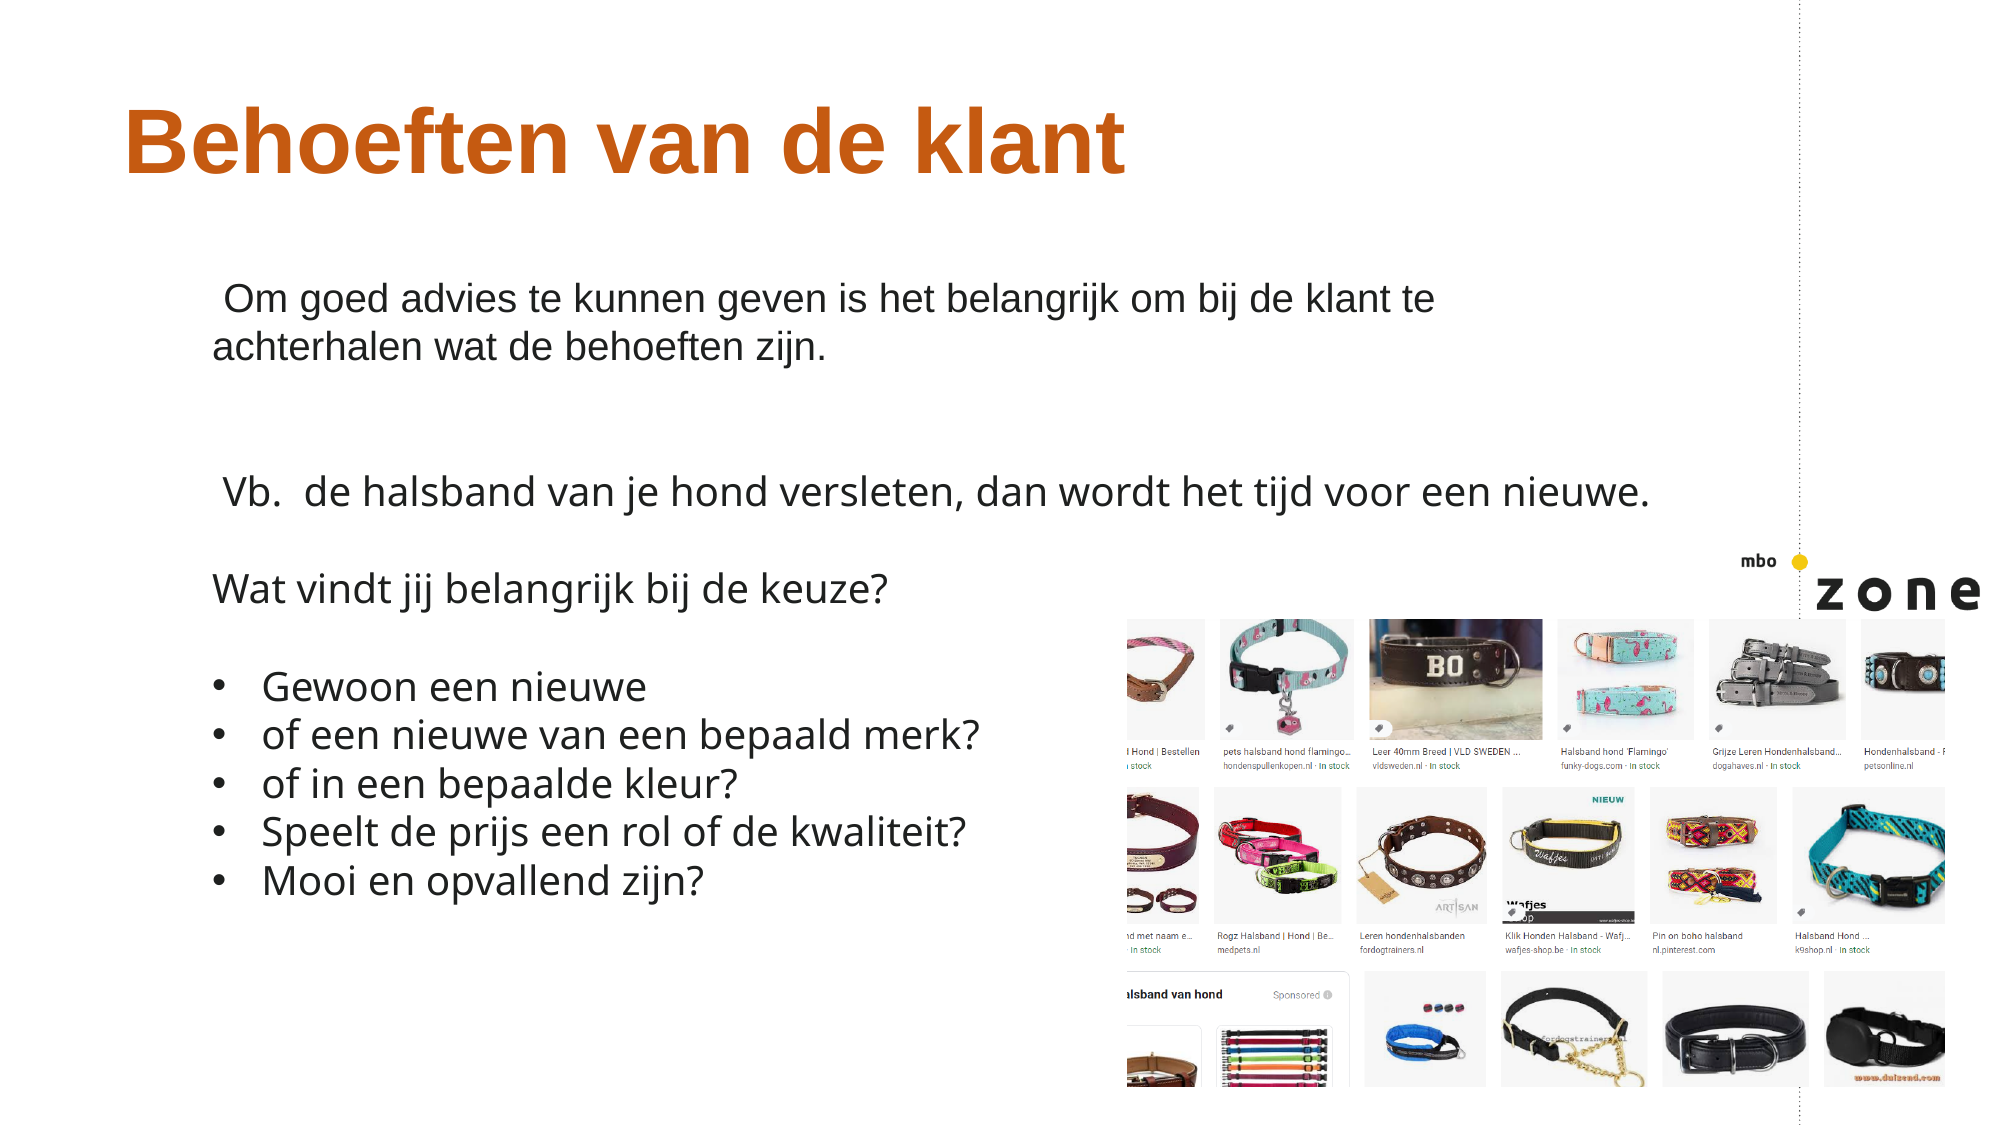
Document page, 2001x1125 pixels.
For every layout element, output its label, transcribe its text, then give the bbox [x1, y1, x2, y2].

list Om goed advies te kunnen geven is het belangrijk om bij de klant te achterhalen wat de behoeften zijn. Vb. de halsband van je hond versleten, dan wordt het tijd voor een nieuwe. Wat vindt jij belangrijk bij de keuze? Gewoon een nieuwe of een nieuwe van een bepaald merk? of in een bepaalde kleur? Speelt de prijs een rol of de kwaliteit? Mooi en opvallend zijn? [212, 271, 1660, 924]
title Behoeften van de klant [124, 94, 1607, 272]
picture [1127, 0, 2001, 1125]
